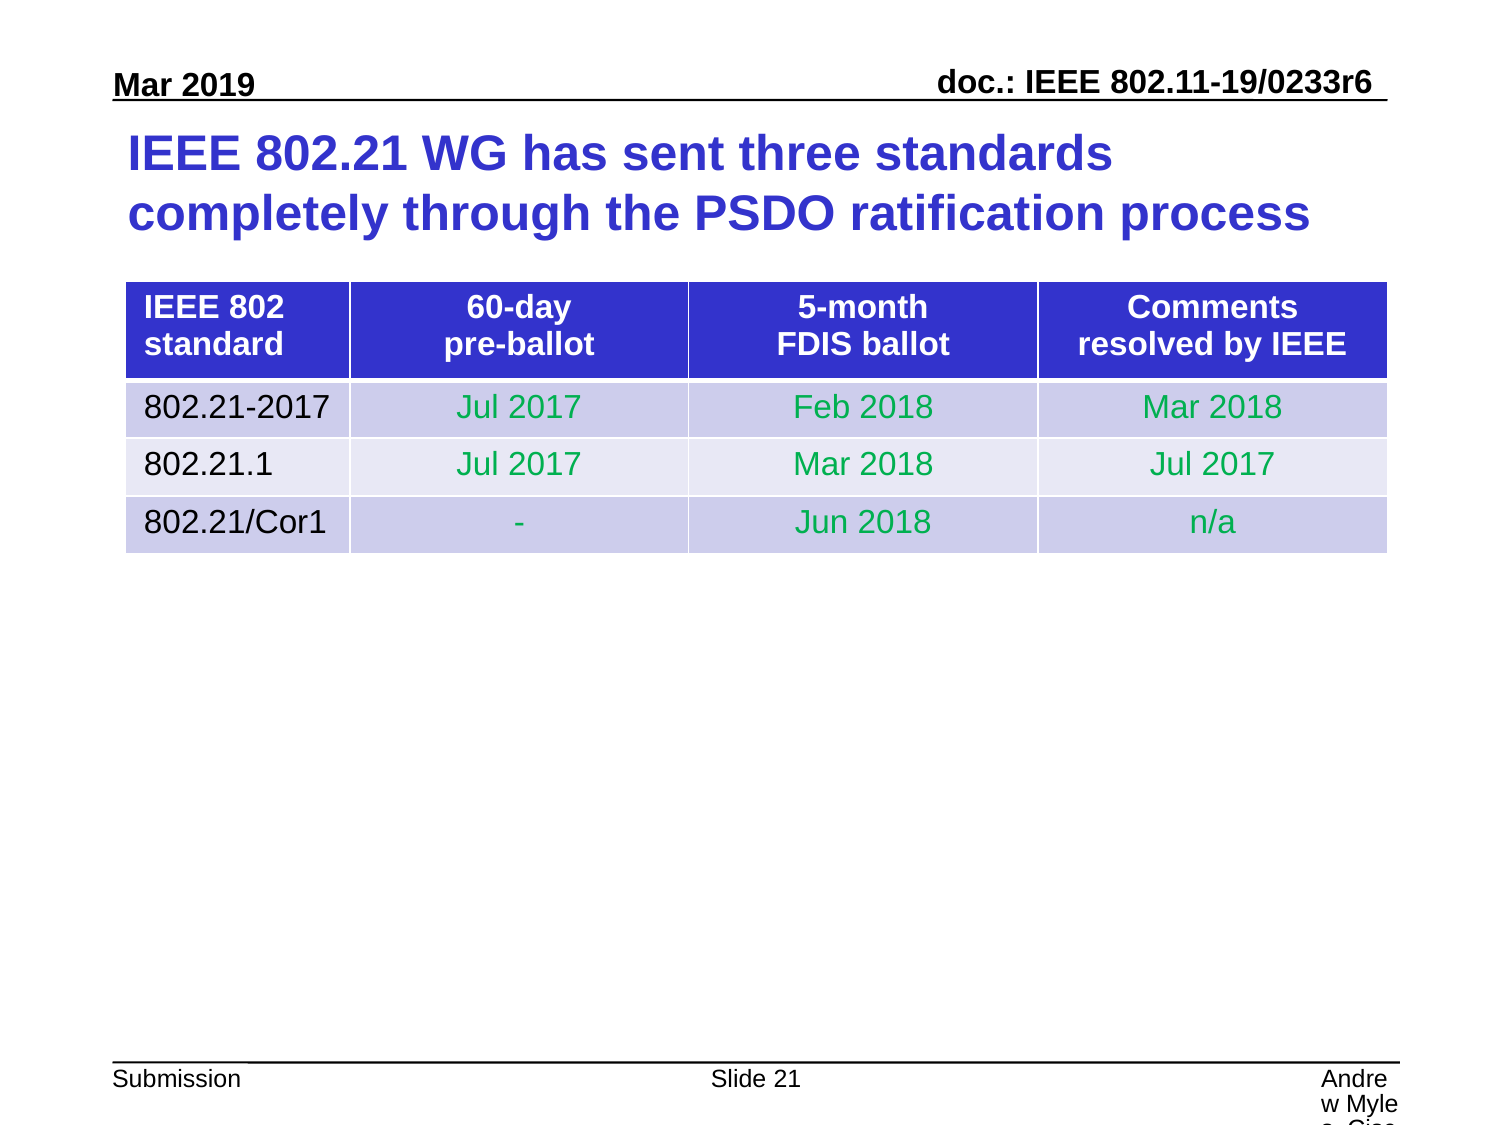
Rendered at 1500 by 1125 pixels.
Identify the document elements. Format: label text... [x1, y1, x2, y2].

slide_number Slide 21 [709, 1061, 803, 1093]
table_cell Feb 2018 [689, 383, 1037, 437]
table_header IEEE 802 standard [126, 282, 349, 378]
table_cell 802.21.1 [126, 439, 349, 495]
table_cell - [351, 497, 688, 553]
table_cell Mar 2018 [689, 439, 1037, 495]
table_cell Mar 2018 [1039, 383, 1387, 437]
table_cell Jul 2017 [1039, 439, 1387, 495]
table_cell n/a [1039, 497, 1387, 553]
table_header Comments resolved by IEEE [1039, 282, 1387, 378]
title IEEE 802.21 WG has sent three standards completely through the PSDO ratification process [112, 112, 1388, 288]
table_cell Jun 2018 [689, 497, 1037, 553]
table_cell 802.21-2017 [126, 383, 349, 437]
table_header 5-month FDIS ballot [689, 282, 1037, 378]
table_cell 802.21/Cor1 [126, 497, 349, 553]
footer Andrew Myles, Cisco [1320, 1061, 1402, 1093]
table_cell Jul 2017 [351, 439, 688, 495]
table_cell Jul 2017 [351, 383, 688, 437]
table_header 60-day pre-ballot [351, 282, 688, 378]
